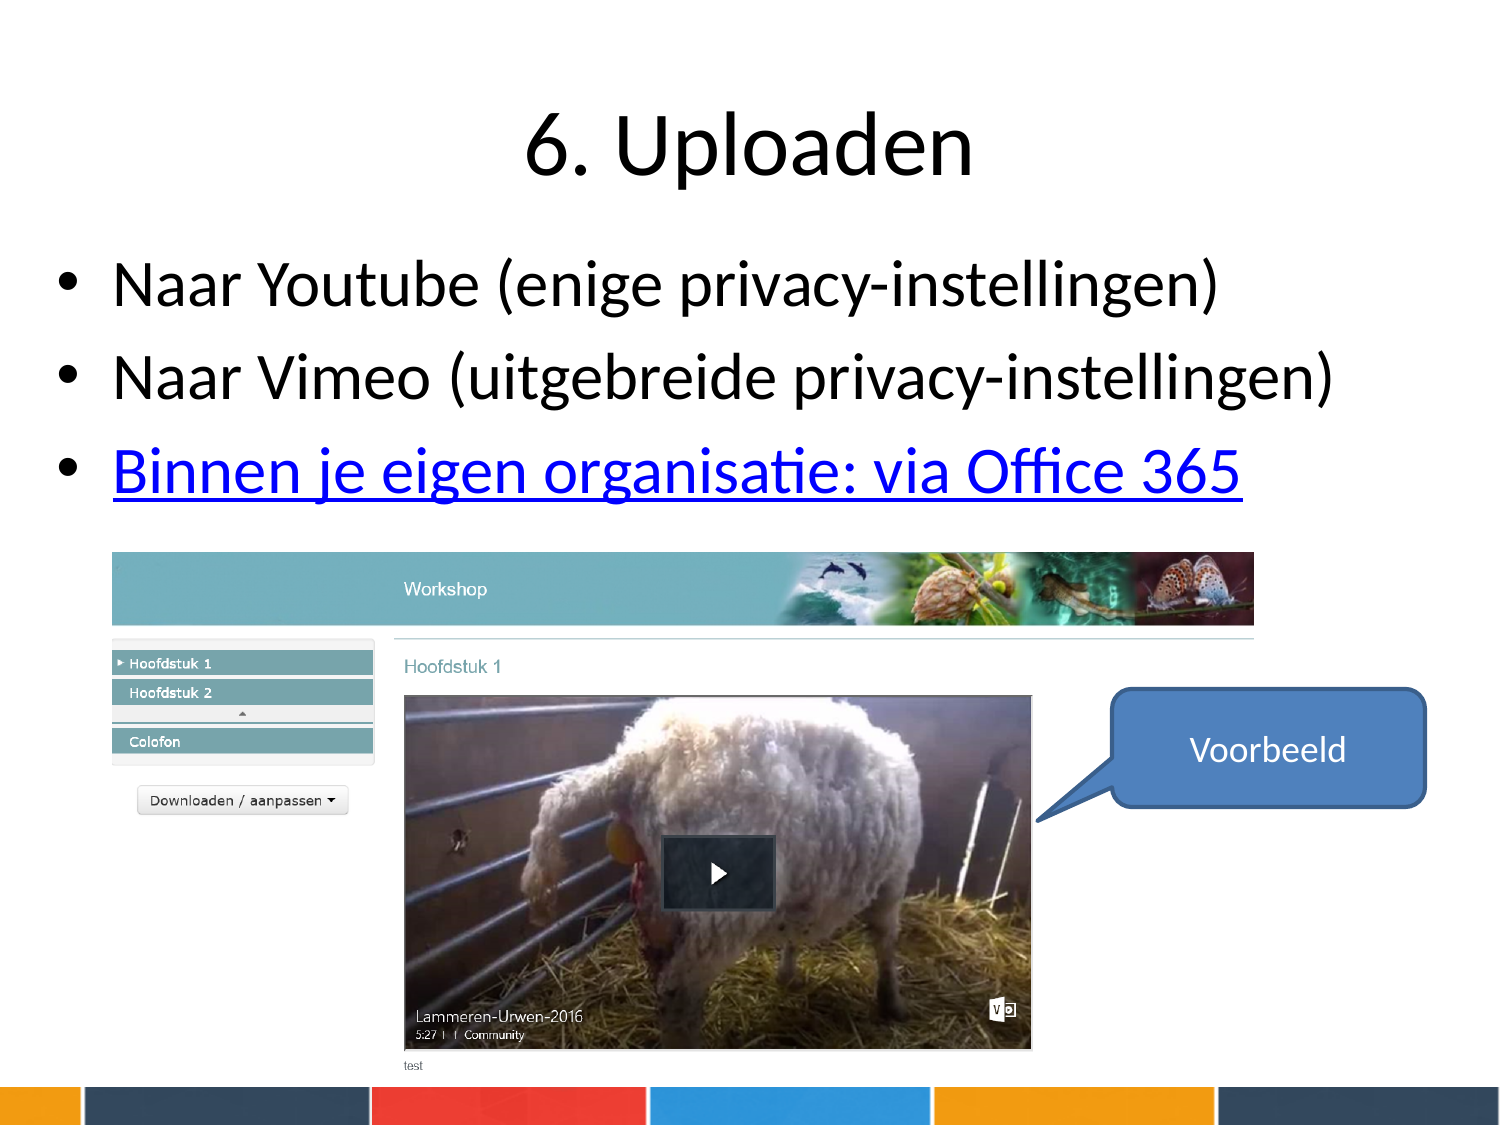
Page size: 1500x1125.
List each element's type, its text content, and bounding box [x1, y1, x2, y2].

picture [0, 1087, 1500, 1125]
title 6. Uploaden [75, 45, 1425, 233]
text_box Voorbeeld [1260, 686, 1428, 810]
list Naar Youtube (enige privacy-instellingen) Naar Vimeo (uitgebreide privacy-instellingen) Binnen je eigen organisatie: via Office 365 [41, 232, 1392, 975]
picture [111, 550, 1256, 1077]
